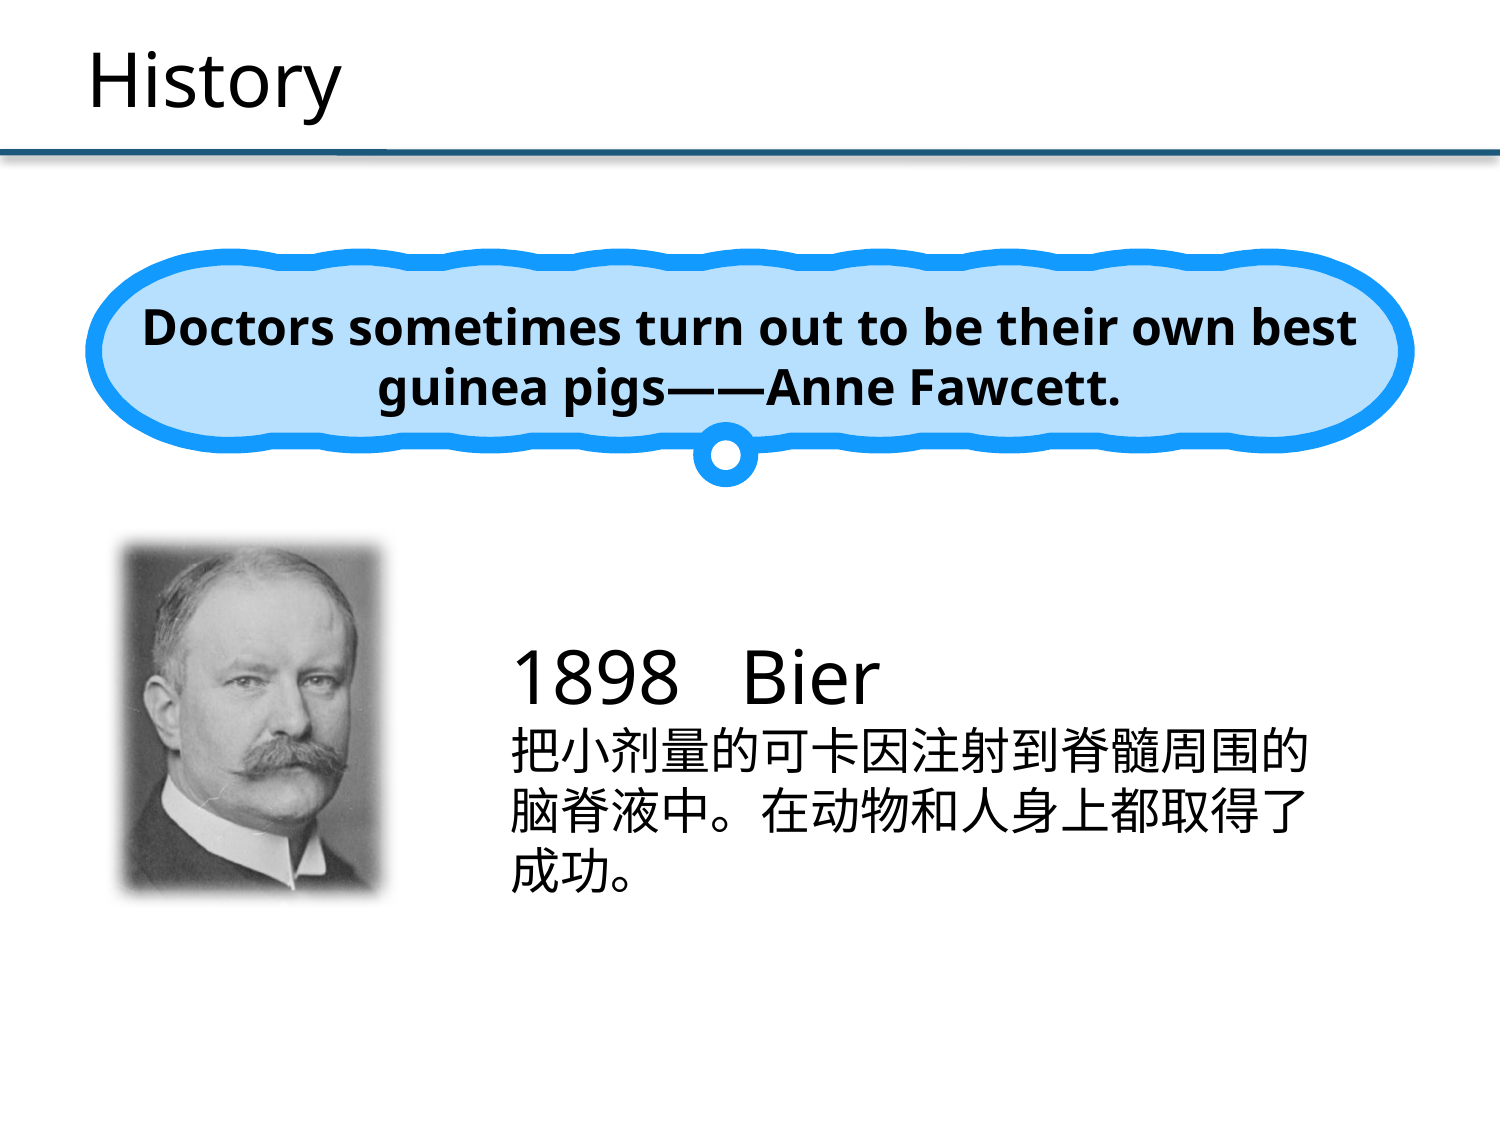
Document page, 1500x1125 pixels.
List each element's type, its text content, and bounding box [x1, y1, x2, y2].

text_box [692, 421, 759, 488]
text_box Doctors sometimes turn out to be their own best guinea pigs——Anne Fawcett. [70, 287, 1430, 423]
text_box [142, 423, 689, 446]
text_box History [0, 23, 535, 131]
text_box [105, 527, 1360, 1044]
text_box [130, 256, 1370, 287]
text_box [760, 423, 1358, 446]
